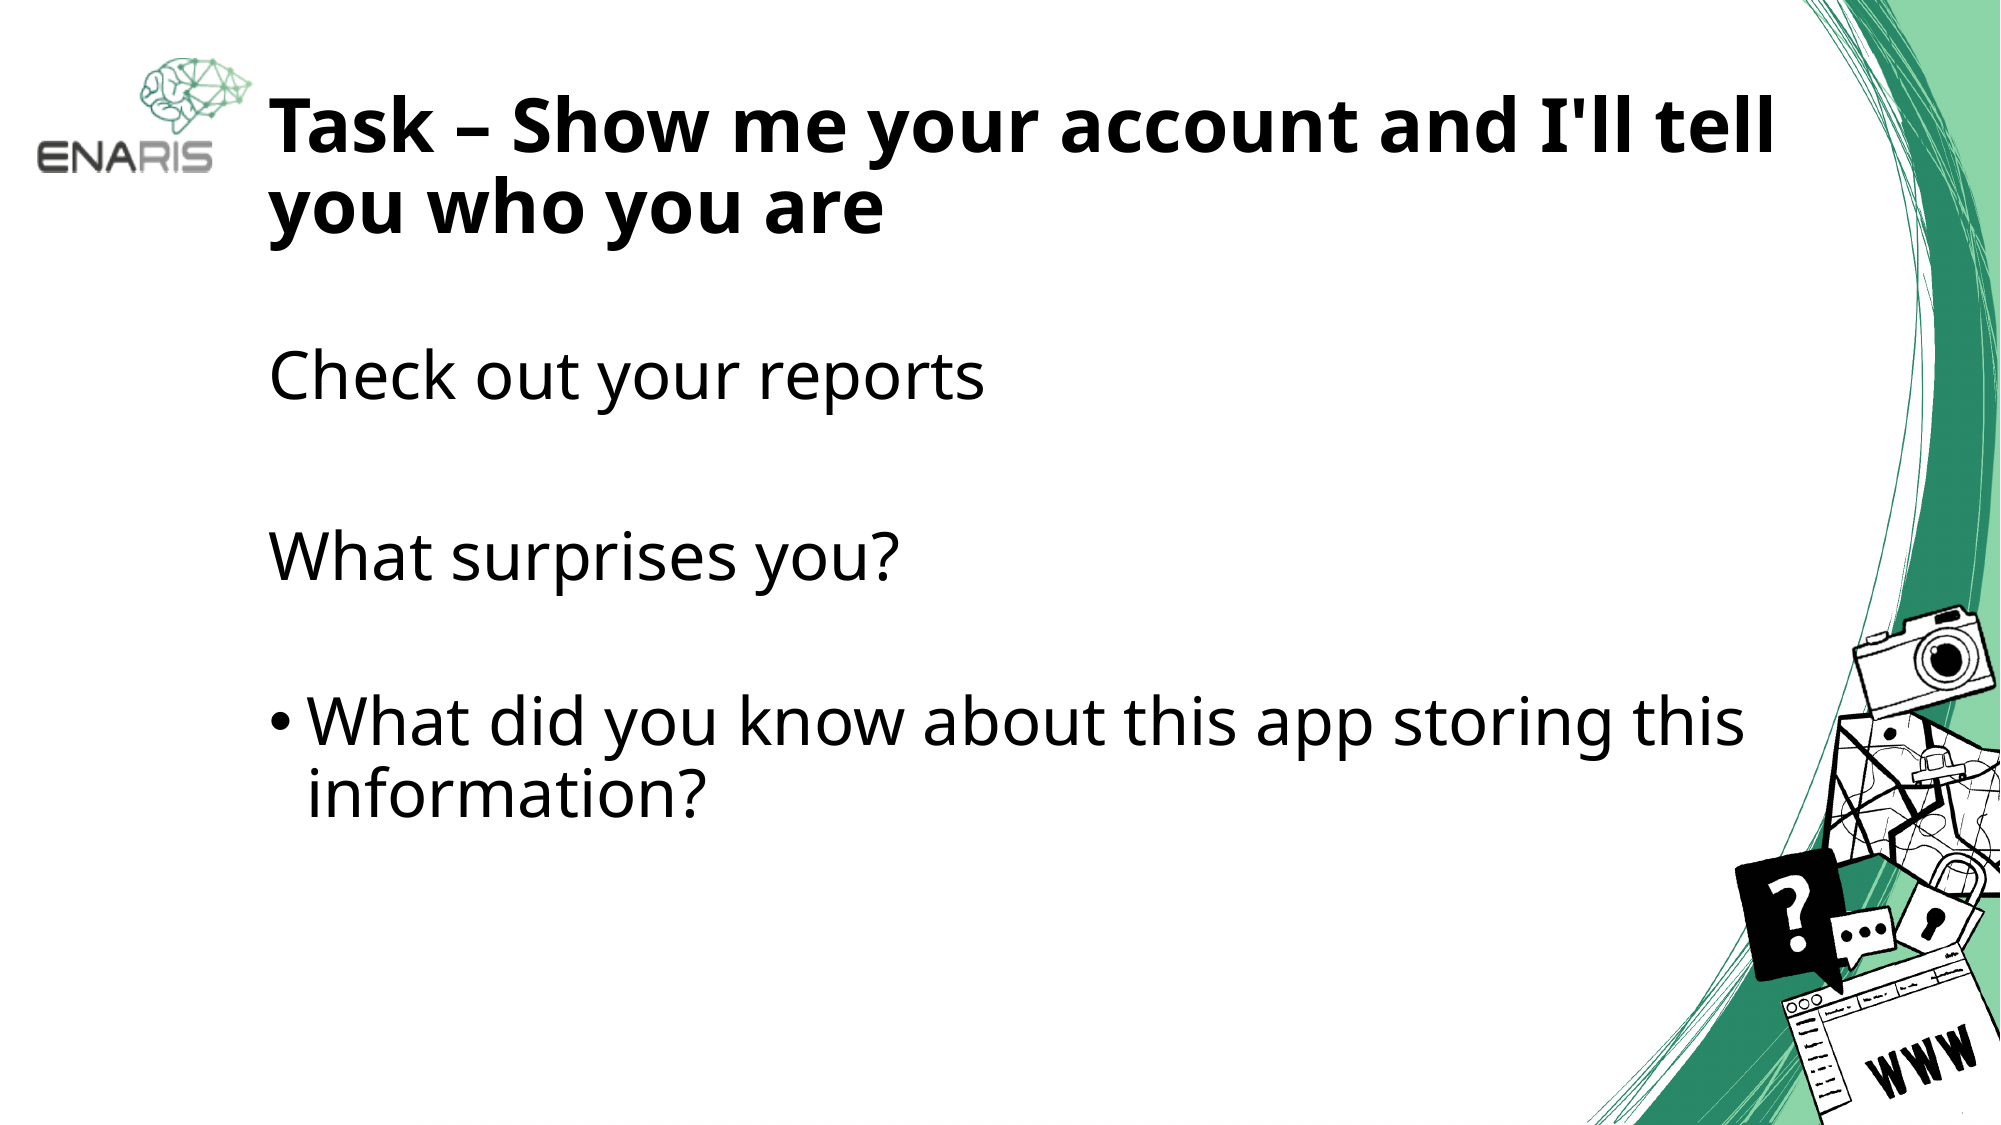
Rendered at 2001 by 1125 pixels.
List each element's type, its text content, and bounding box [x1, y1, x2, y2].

list Check out your reports What surprises you? What did you know about this app storing this information? [253, 334, 1844, 1036]
picture [408, 0, 2000, 1125]
title Task – Show me your account and I'll tell you who you are [253, 59, 1863, 278]
picture [37, 58, 254, 173]
